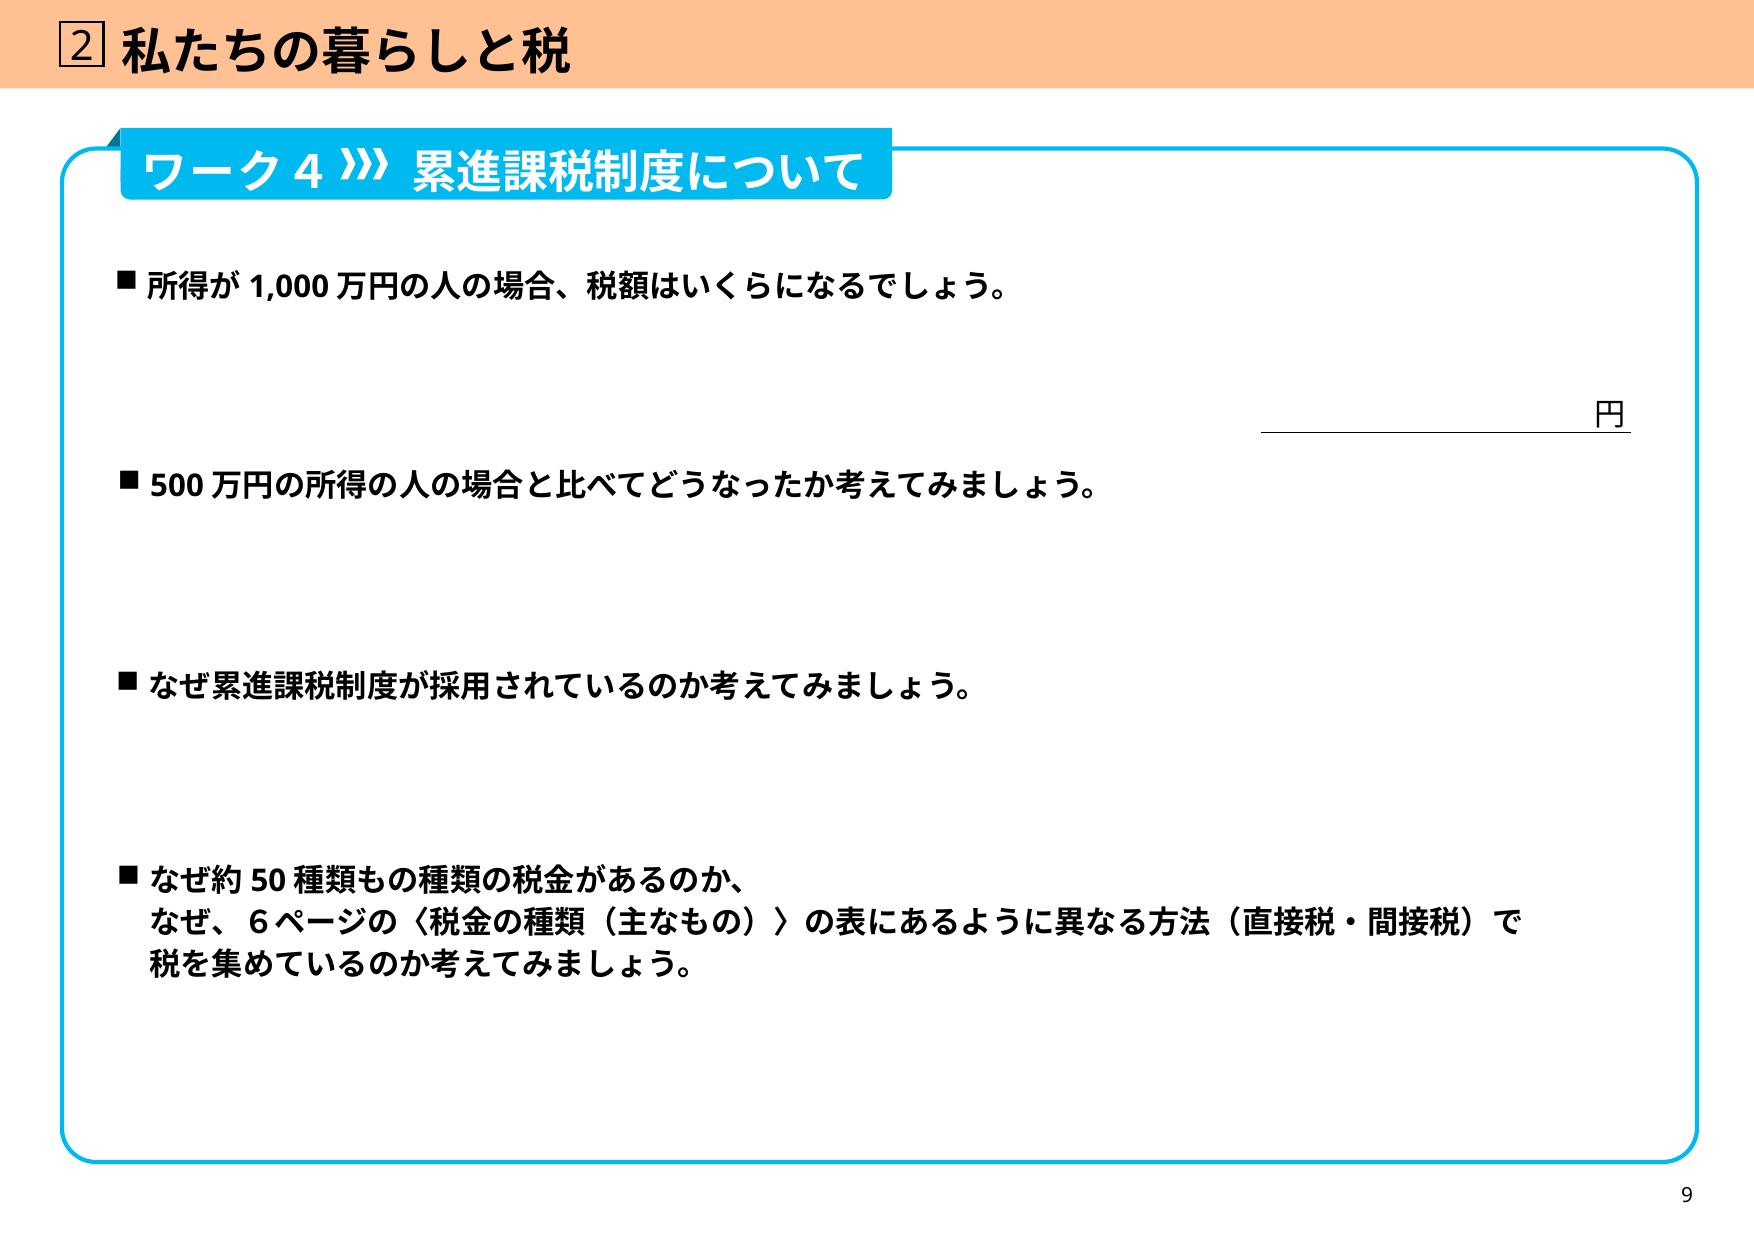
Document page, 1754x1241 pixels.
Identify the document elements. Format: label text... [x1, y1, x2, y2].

text_box 500万円の所得の人の場合と比べてどうなったか考えてみましょう。 [117, 465, 1114, 503]
title 私たちの暮らしと税 [120, 19, 1716, 72]
text_box [60, 147, 1699, 1164]
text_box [120, 127, 893, 200]
text_box 2 [63, 18, 100, 70]
text_box 9 [1670, 1182, 1693, 1208]
text_box 円 [1593, 389, 1626, 432]
text_box 所得が1,000万円の人の場合、税額はいくらになるでしょう。 [114, 265, 1023, 304]
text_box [340, 148, 389, 180]
text_box [104, 124, 122, 147]
text_box なぜ累進課税制度が採用されているのか考えてみましょう。 [116, 666, 989, 704]
text_box なぜ約50種類もの種類の税金があるのか、 なぜ、６ページの〈税金の種類（主なもの）〉の表にあるように異なる方法（直接税・間接税）で 税を集めているのか考えてみましょう。 [116, 860, 1525, 982]
